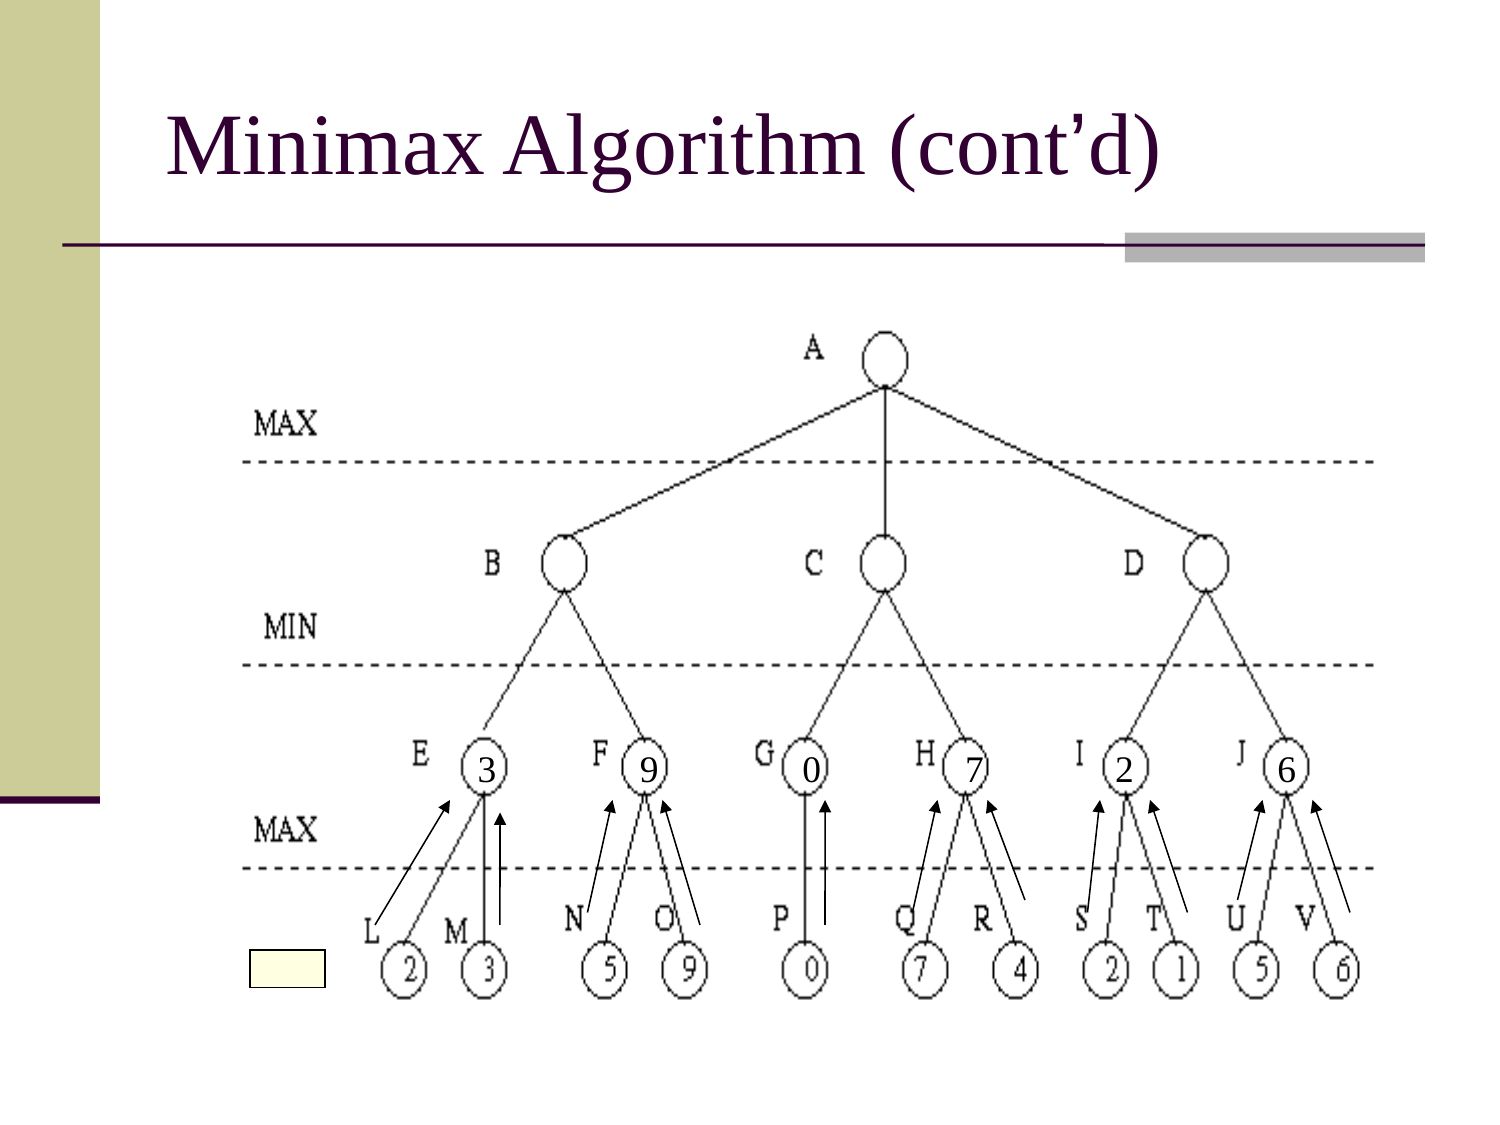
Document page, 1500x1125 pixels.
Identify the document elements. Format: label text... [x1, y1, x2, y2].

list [224, 299, 1401, 1038]
title Minimax Algorithm (cont’d) [149, 45, 1426, 234]
